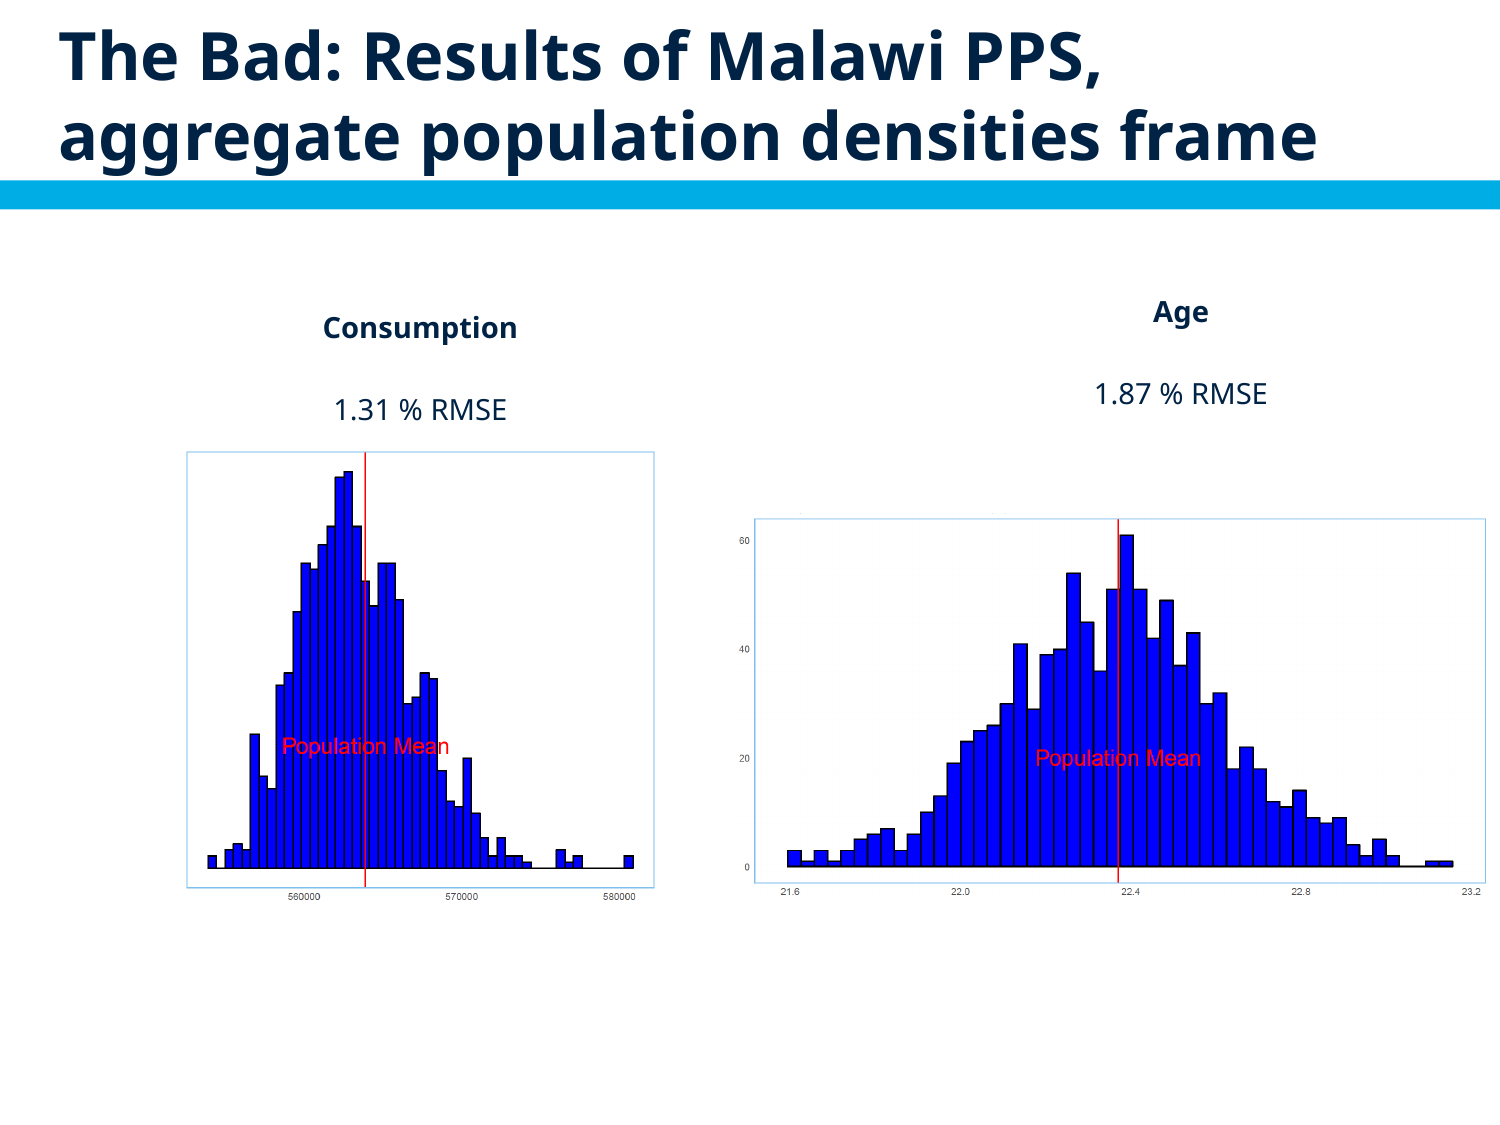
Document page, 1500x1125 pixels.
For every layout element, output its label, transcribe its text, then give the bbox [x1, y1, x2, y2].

picture [182, 448, 659, 903]
title The Bad: Results of Malawi PPS, aggregate population densities frame [58, 49, 1447, 174]
list Age 1.87 % RMSE [861, 275, 1500, 412]
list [733, 512, 1488, 898]
list Consumption 1.31 % RMSE [103, 291, 739, 427]
